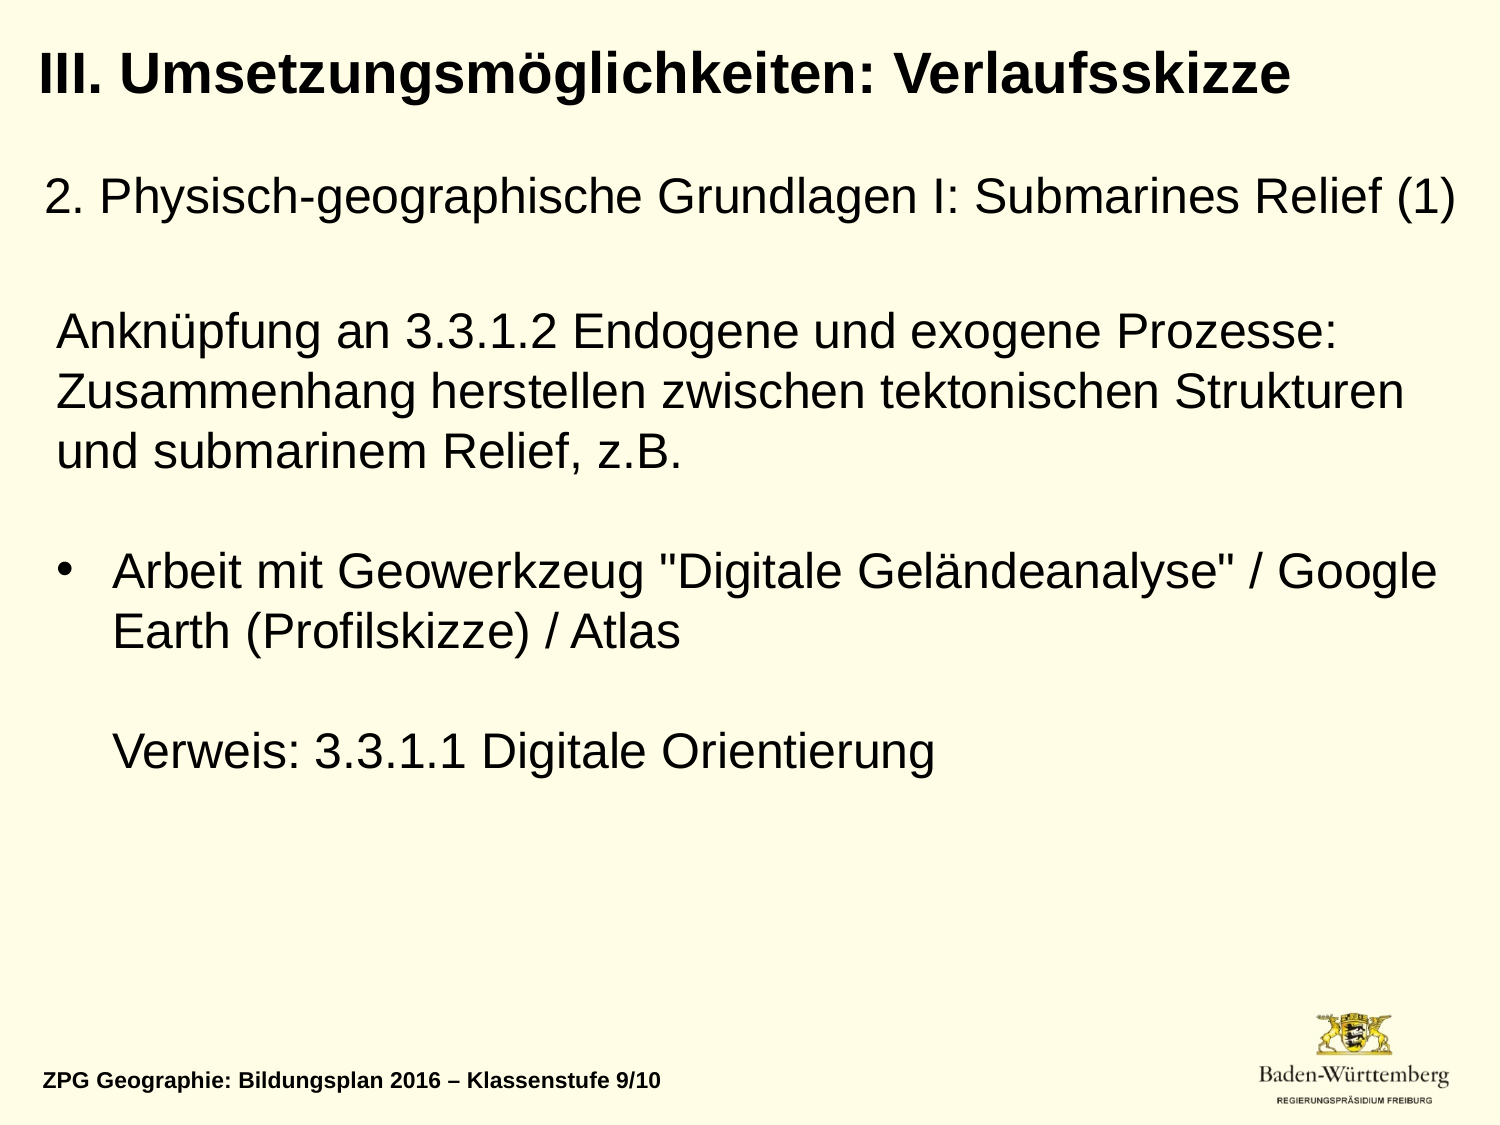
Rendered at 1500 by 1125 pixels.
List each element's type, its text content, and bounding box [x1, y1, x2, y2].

text_box 2. Physisch-geographische Grundlagen I: Submarines Relief (1) [29, 156, 1500, 232]
text_box Anknüpfung an 3.3.1.2 Endogene und exogene Prozesse: Zusammenhang herstellen zwischen tektonischen Strukturen und submarinem Relief, z.B. Arbeit mit Geowerkzeug "Digitale Geländeanalyse" / Google Earth (Profilskizze) / Atlas Verweis: 3.3.1.1 Digitale Orientierung [41, 290, 1471, 786]
text_box III. Umsetzungsmöglichkeiten: Verlaufsskizze [23, 27, 1309, 113]
picture [1257, 1011, 1451, 1106]
